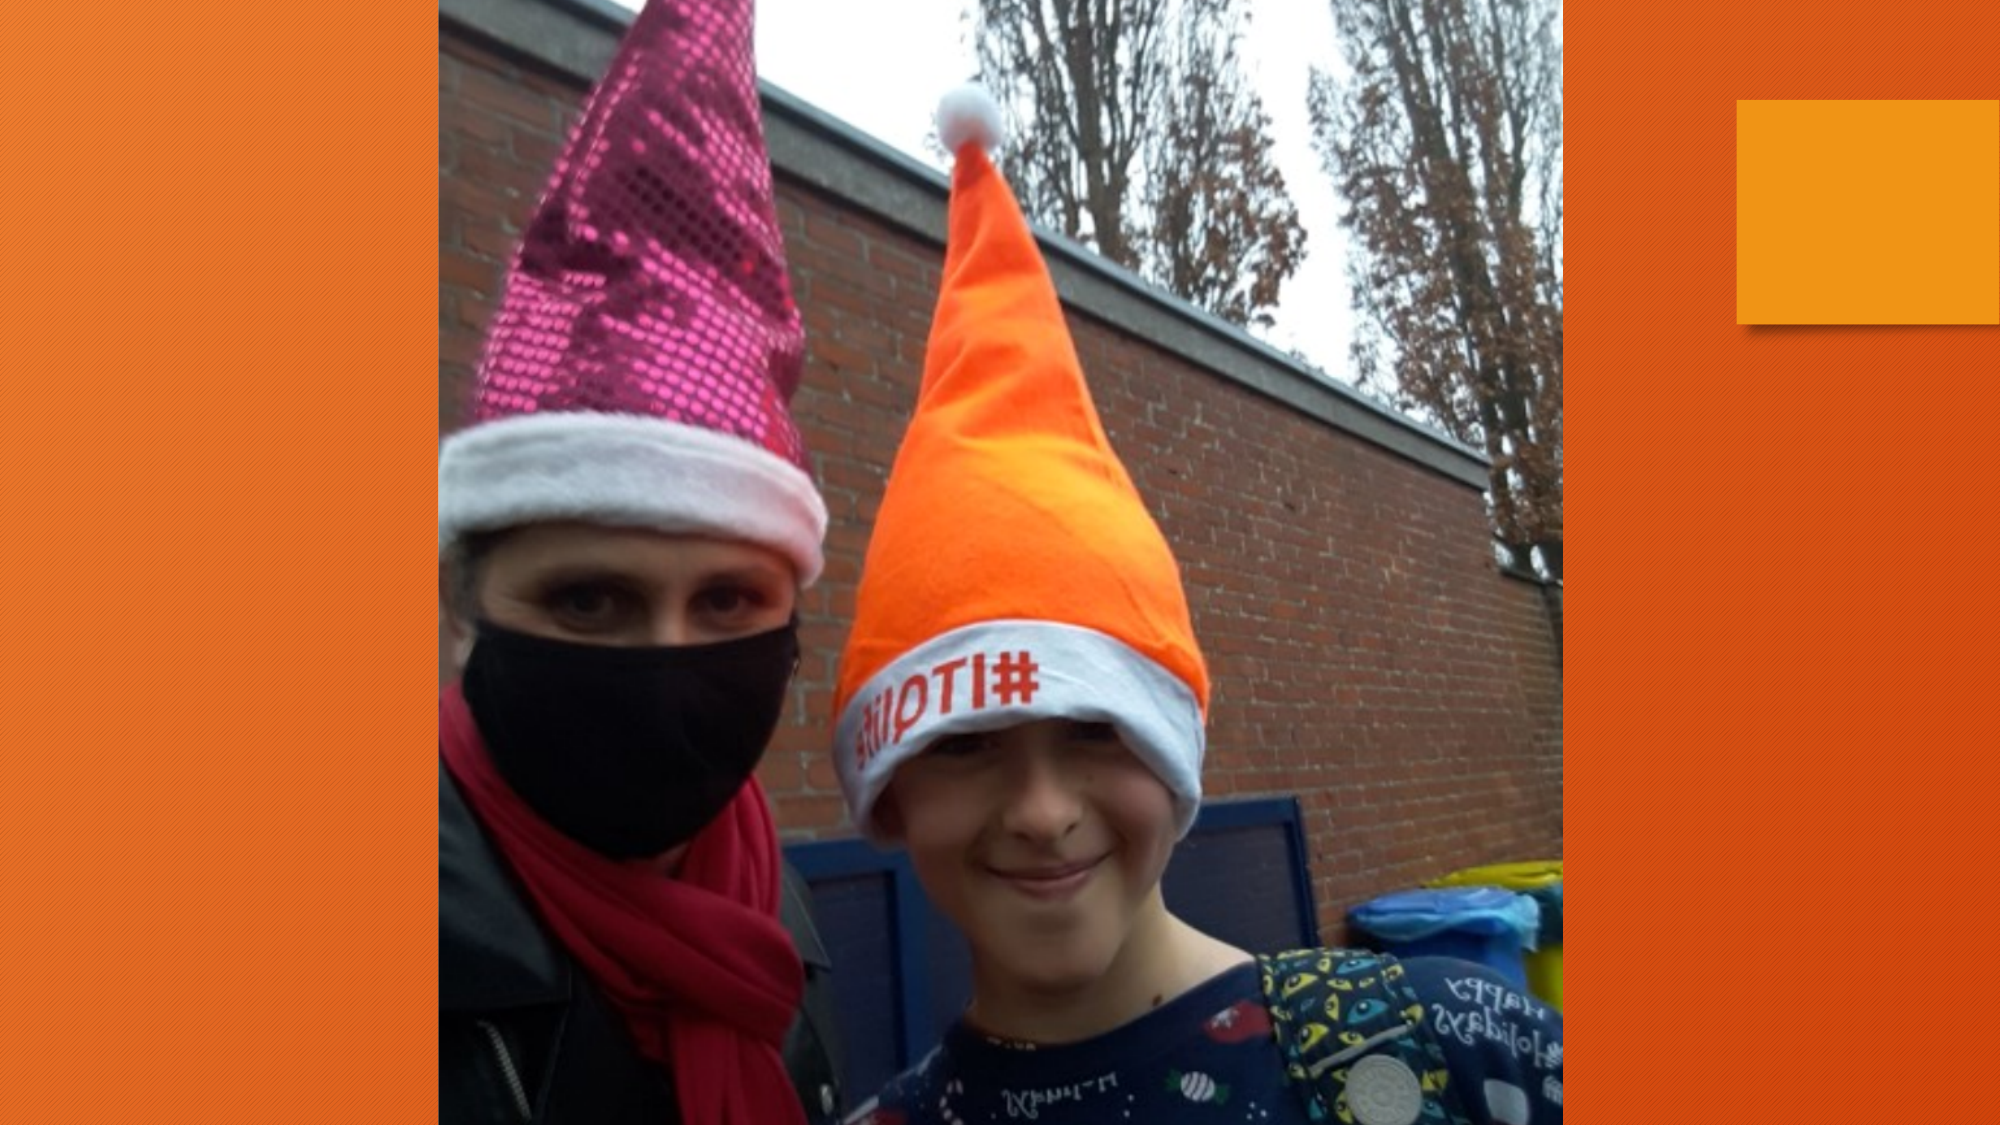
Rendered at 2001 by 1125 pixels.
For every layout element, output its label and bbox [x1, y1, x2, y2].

picture [249, 0, 2000, 1125]
